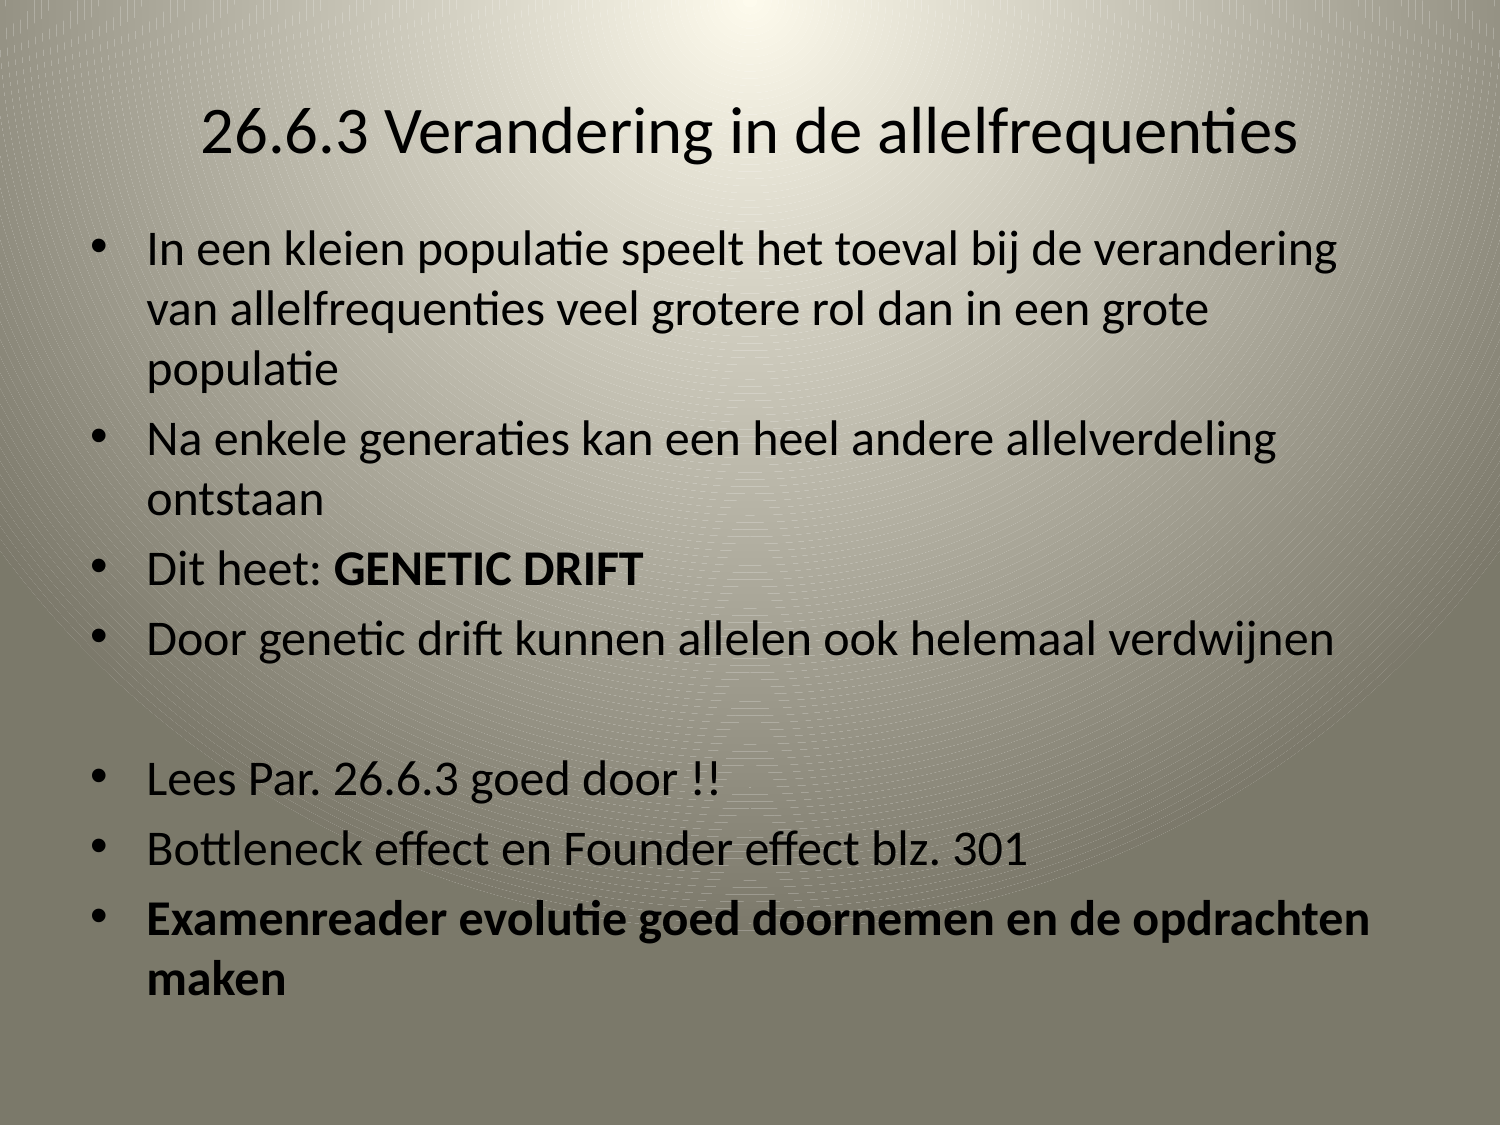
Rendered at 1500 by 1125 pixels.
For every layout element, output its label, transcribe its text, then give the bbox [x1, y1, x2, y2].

list In een kleien populatie speelt het toeval bij de verandering van allelfrequenties veel grotere rol dan in een grote populatie Na enkele generaties kan een heel andere allelverdeling ontstaan Dit heet: GENETIC DRIFT Door genetic drift kunnen allelen ook helemaal verdwijnen Lees Par. 26.6.3 goed door !! Bottleneck effect en Founder effect blz. 301 Examenreader evolutie goed doornemen en de opdrachten maken [75, 208, 1425, 1059]
title 26.6.3 Verandering in de allelfrequenties [75, 45, 1425, 208]
